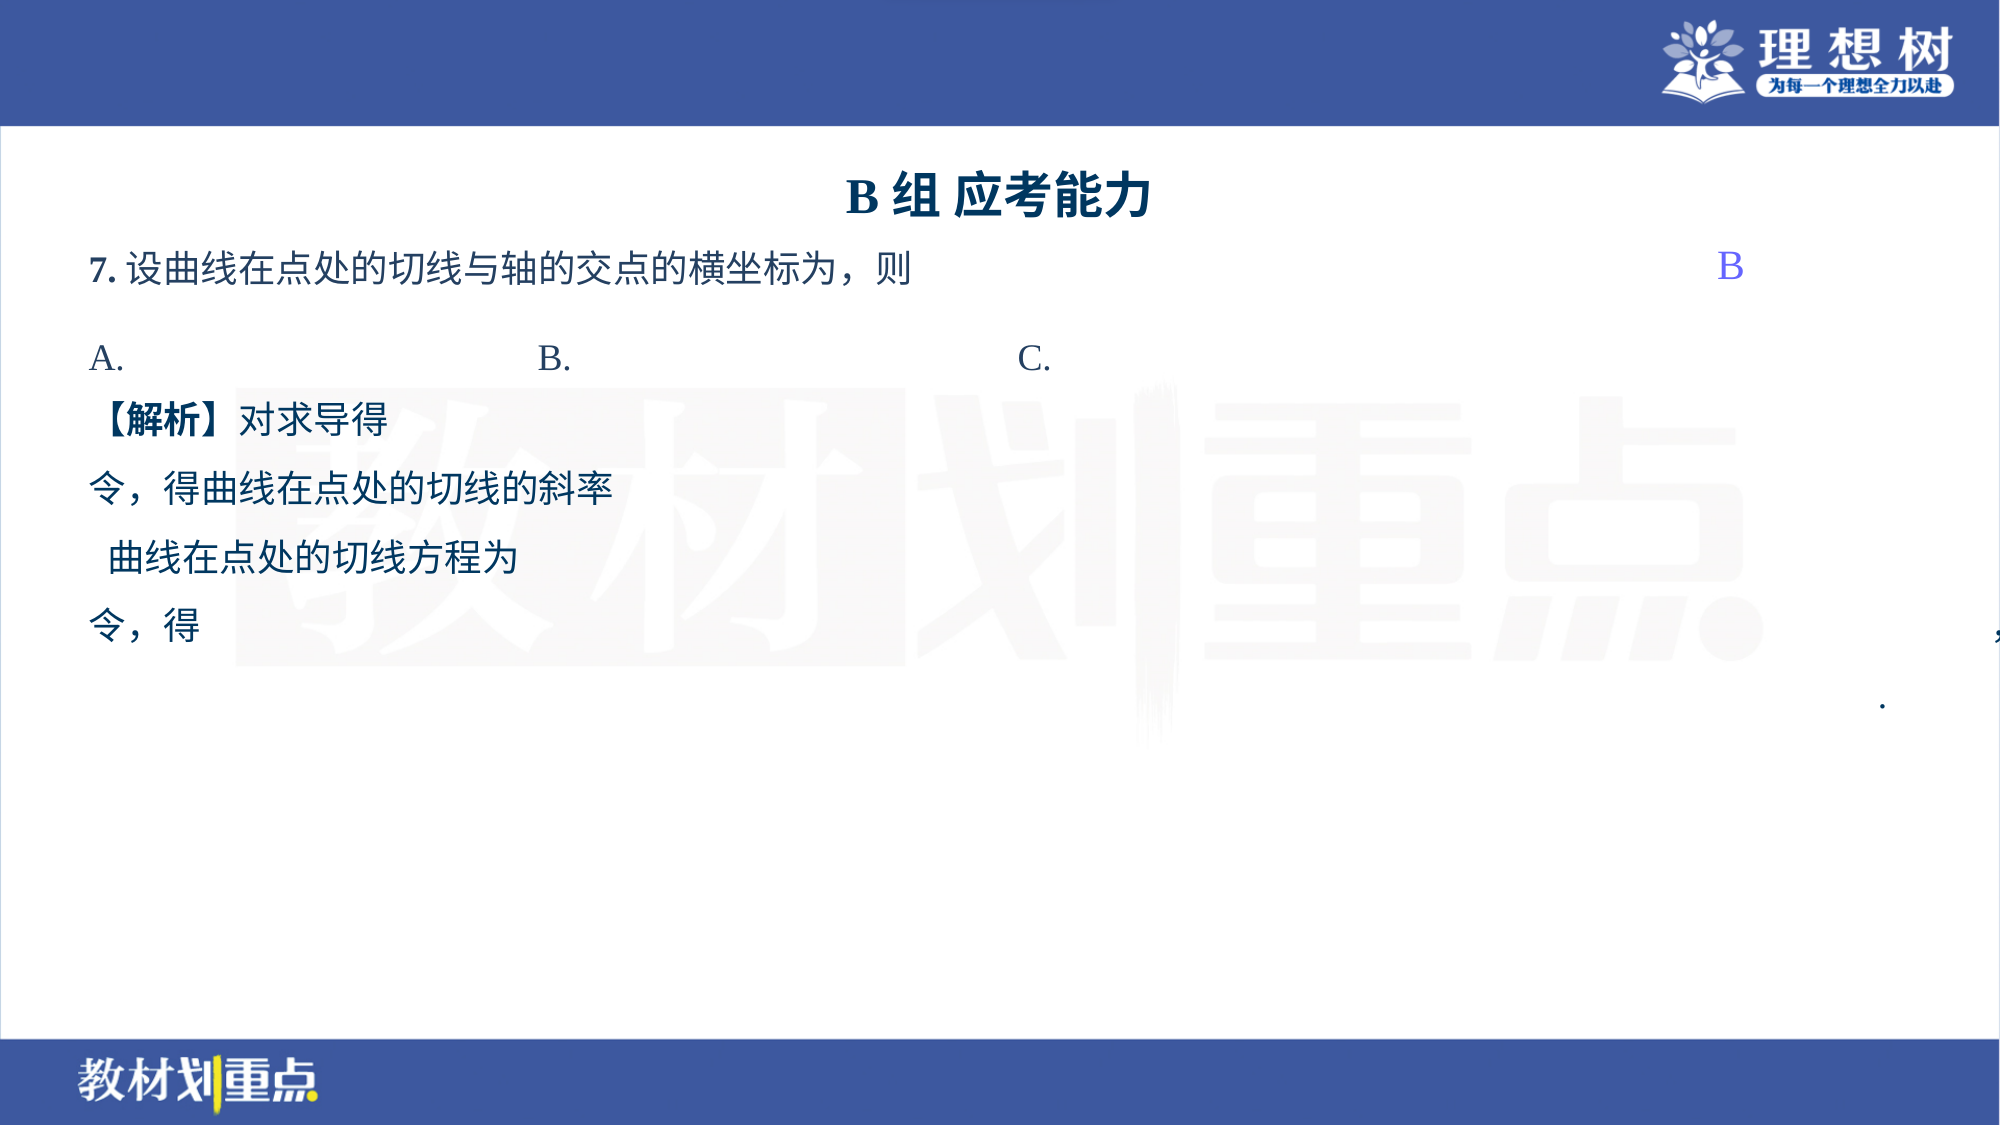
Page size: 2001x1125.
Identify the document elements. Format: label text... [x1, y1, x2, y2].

text_box B [1701, 236, 1760, 286]
text_box B组 应考能力 [88, 135, 1911, 283]
picture [0, 0, 2000, 1125]
